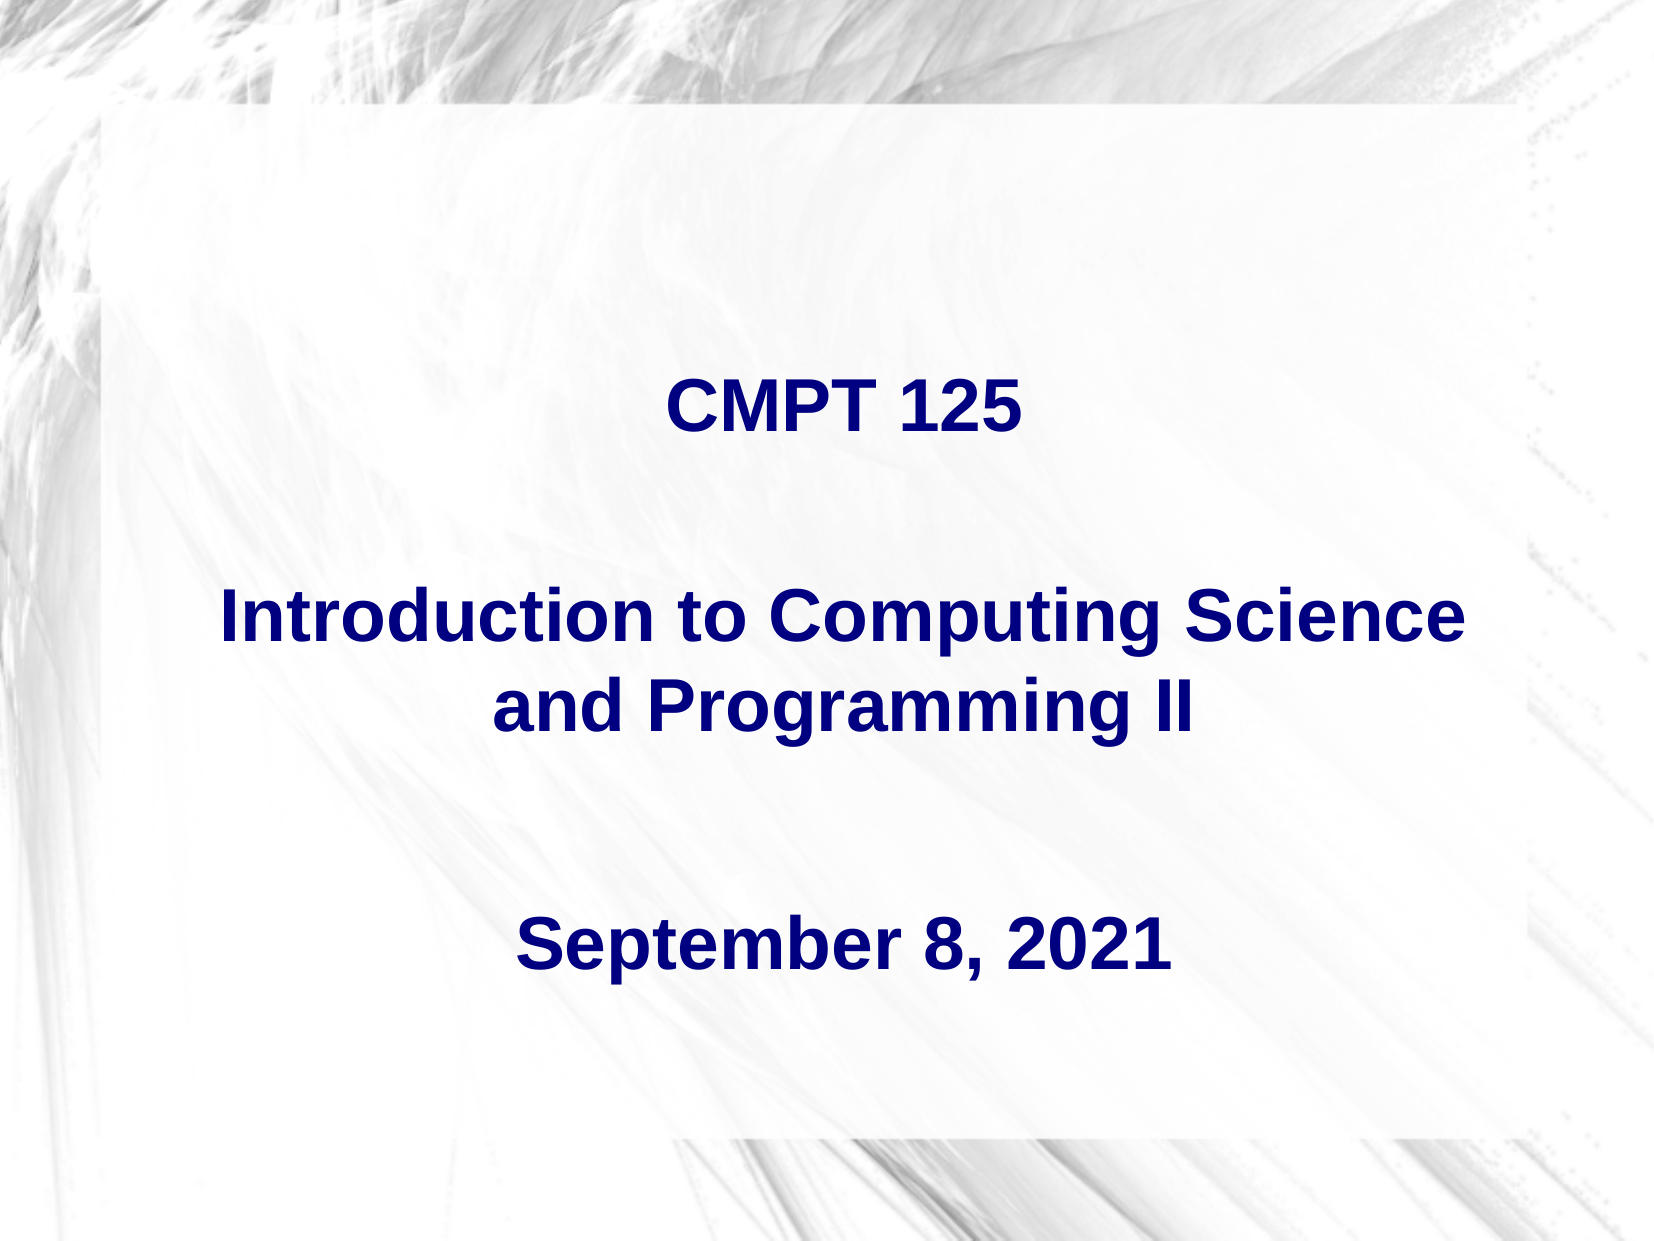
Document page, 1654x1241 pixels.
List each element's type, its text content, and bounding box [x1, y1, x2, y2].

list CMPT 125 Introduction to Computing Science and Programming II September 8, 2021 [118, 237, 1571, 1224]
picture [0, 0, 1654, 1241]
